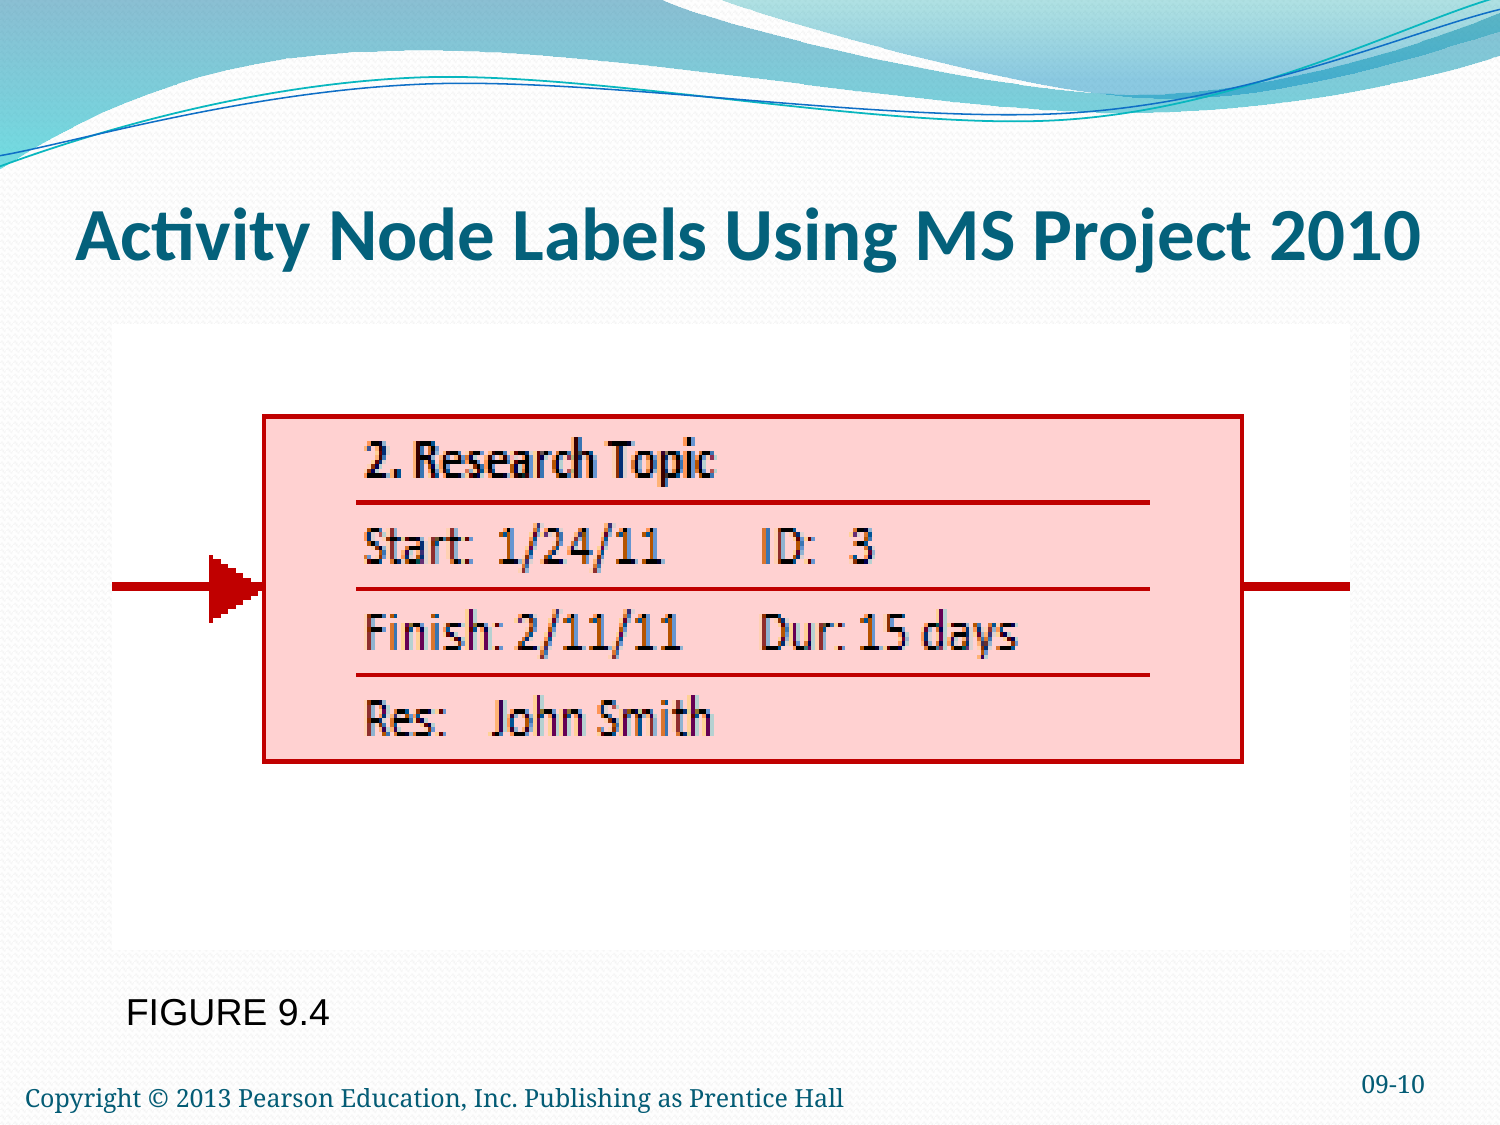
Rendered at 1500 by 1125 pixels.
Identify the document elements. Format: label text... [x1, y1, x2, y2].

text_box FIGURE 9.4 [111, 980, 367, 1041]
slide_number 09-10 [1299, 1042, 1425, 1103]
title Activity Node Labels Using MS Project 2010 [74, 87, 1438, 276]
text_box Copyright © 2013 Pearson Education, Inc. Publishing as Prentice Hall [24, 1074, 988, 1113]
picture [112, 324, 1351, 951]
